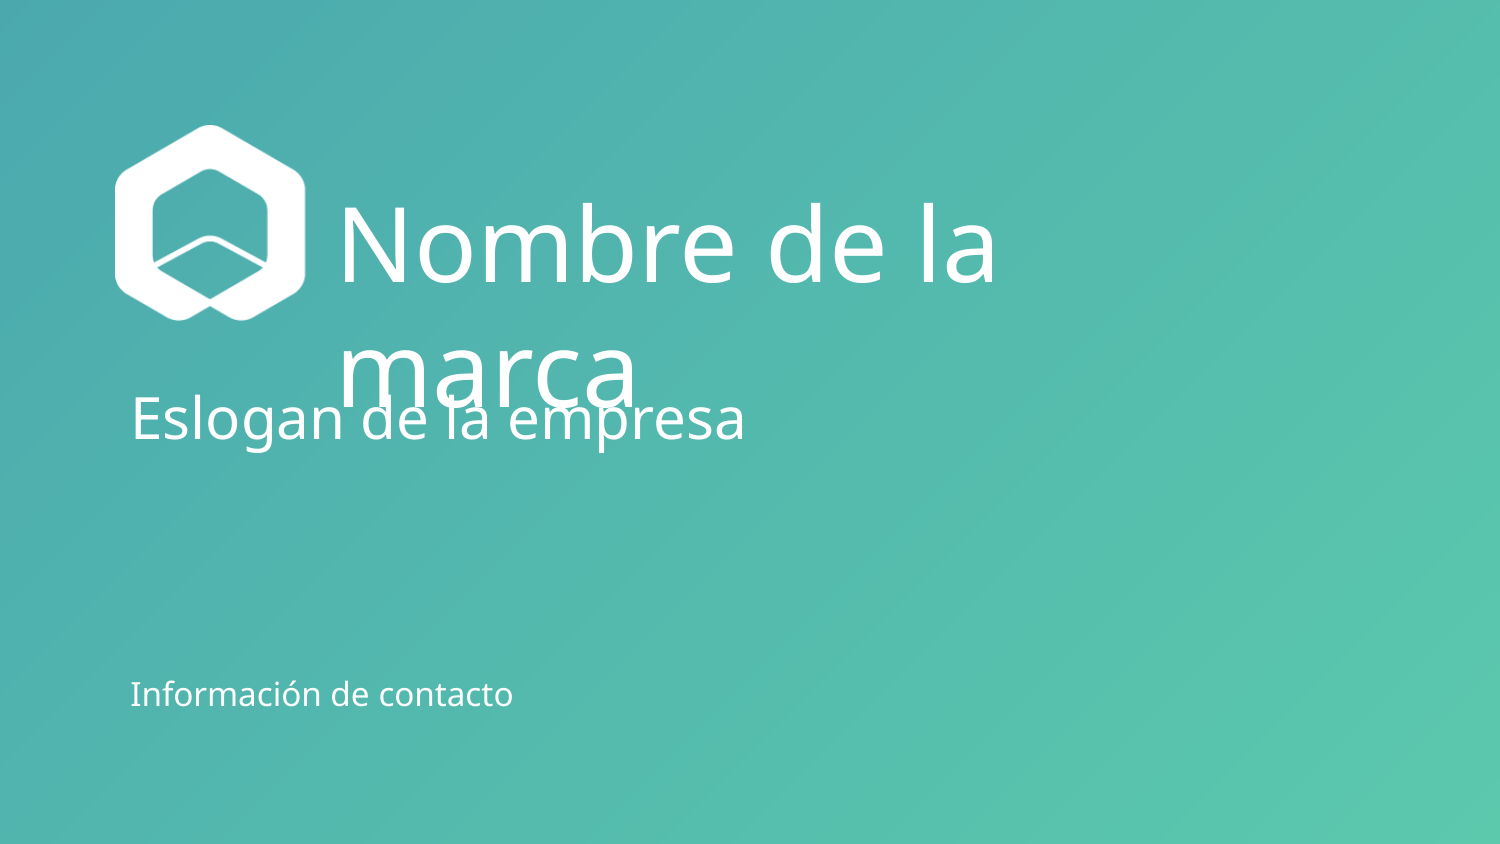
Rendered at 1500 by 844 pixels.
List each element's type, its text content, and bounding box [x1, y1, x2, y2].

text_box Eslogan de la empresa [115, 366, 1014, 498]
text_box Nombre de la marca [336, 163, 1219, 296]
text_box Información de contacto [115, 658, 1014, 790]
picture [114, 125, 332, 321]
